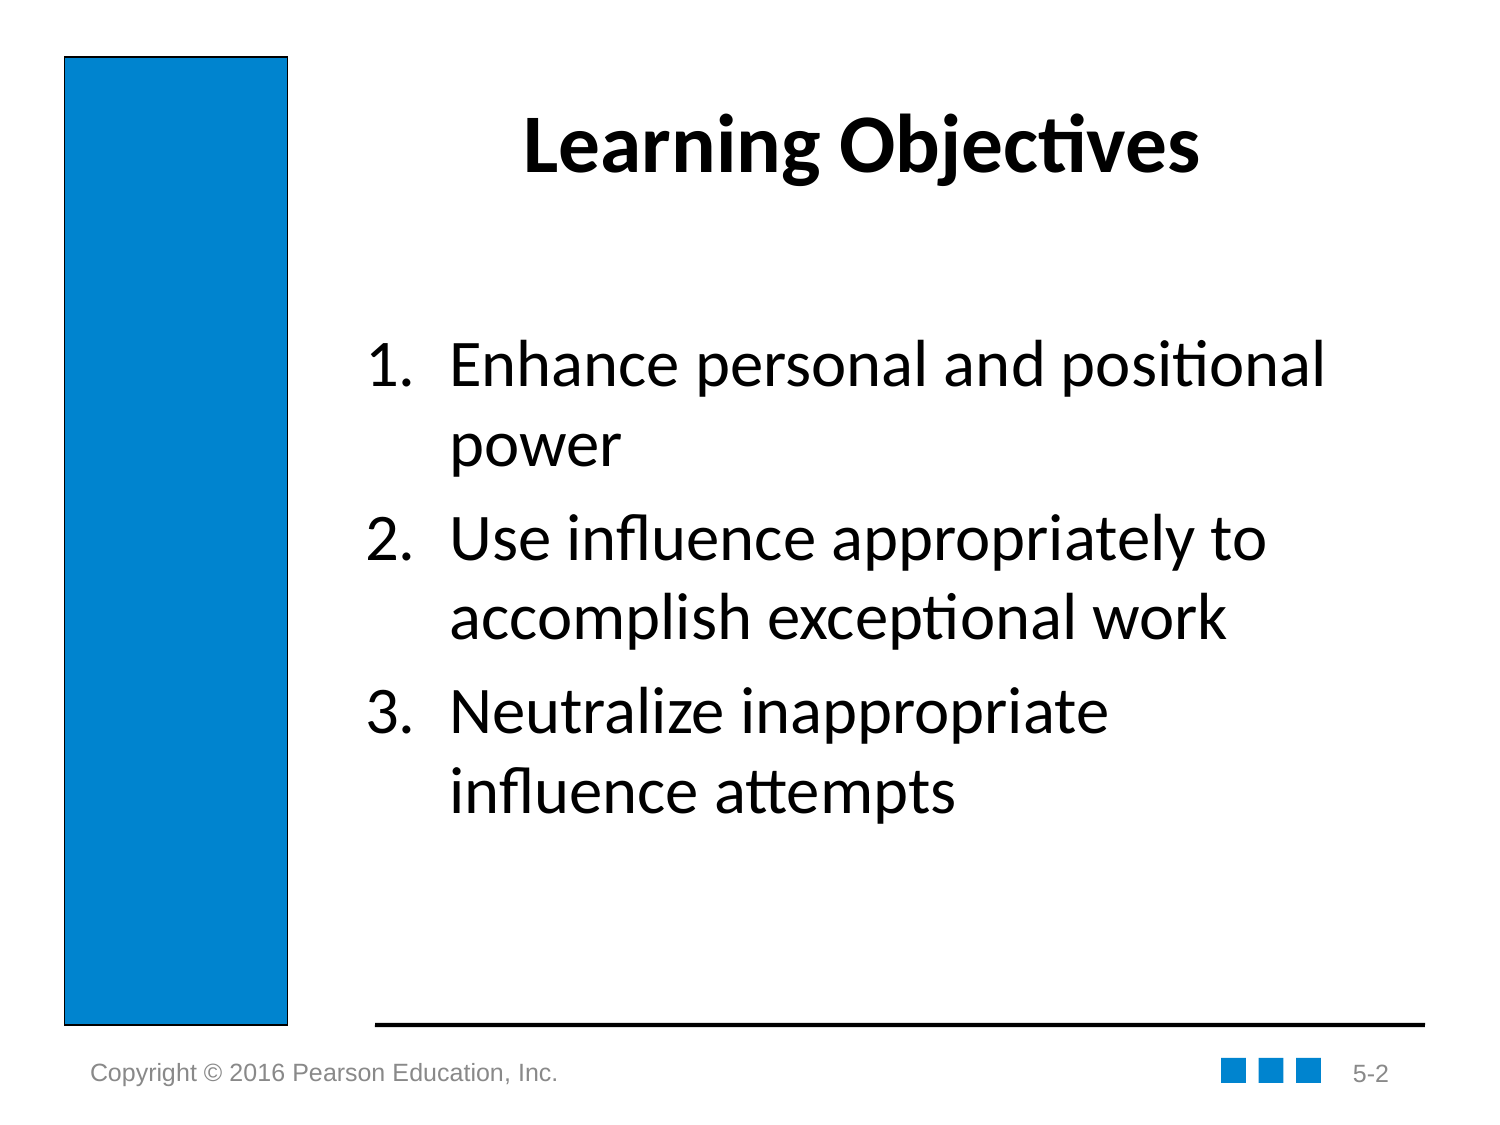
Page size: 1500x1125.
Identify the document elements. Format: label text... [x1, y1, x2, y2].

text_box [1296, 1057, 1321, 1083]
text_box Copyright © 2016 Pearson Education, Inc. [75, 1055, 625, 1088]
text_box [1221, 1057, 1246, 1083]
list Enhance personal and positional power Use influence appropriately to accomplish exceptional work Neutralize inappropriate influence attempts [350, 312, 1388, 950]
text_box [1258, 1057, 1284, 1083]
text_box [64, 56, 288, 1025]
text_box 5-2 [1333, 1050, 1409, 1095]
title Learning Objectives [300, 45, 1425, 233]
